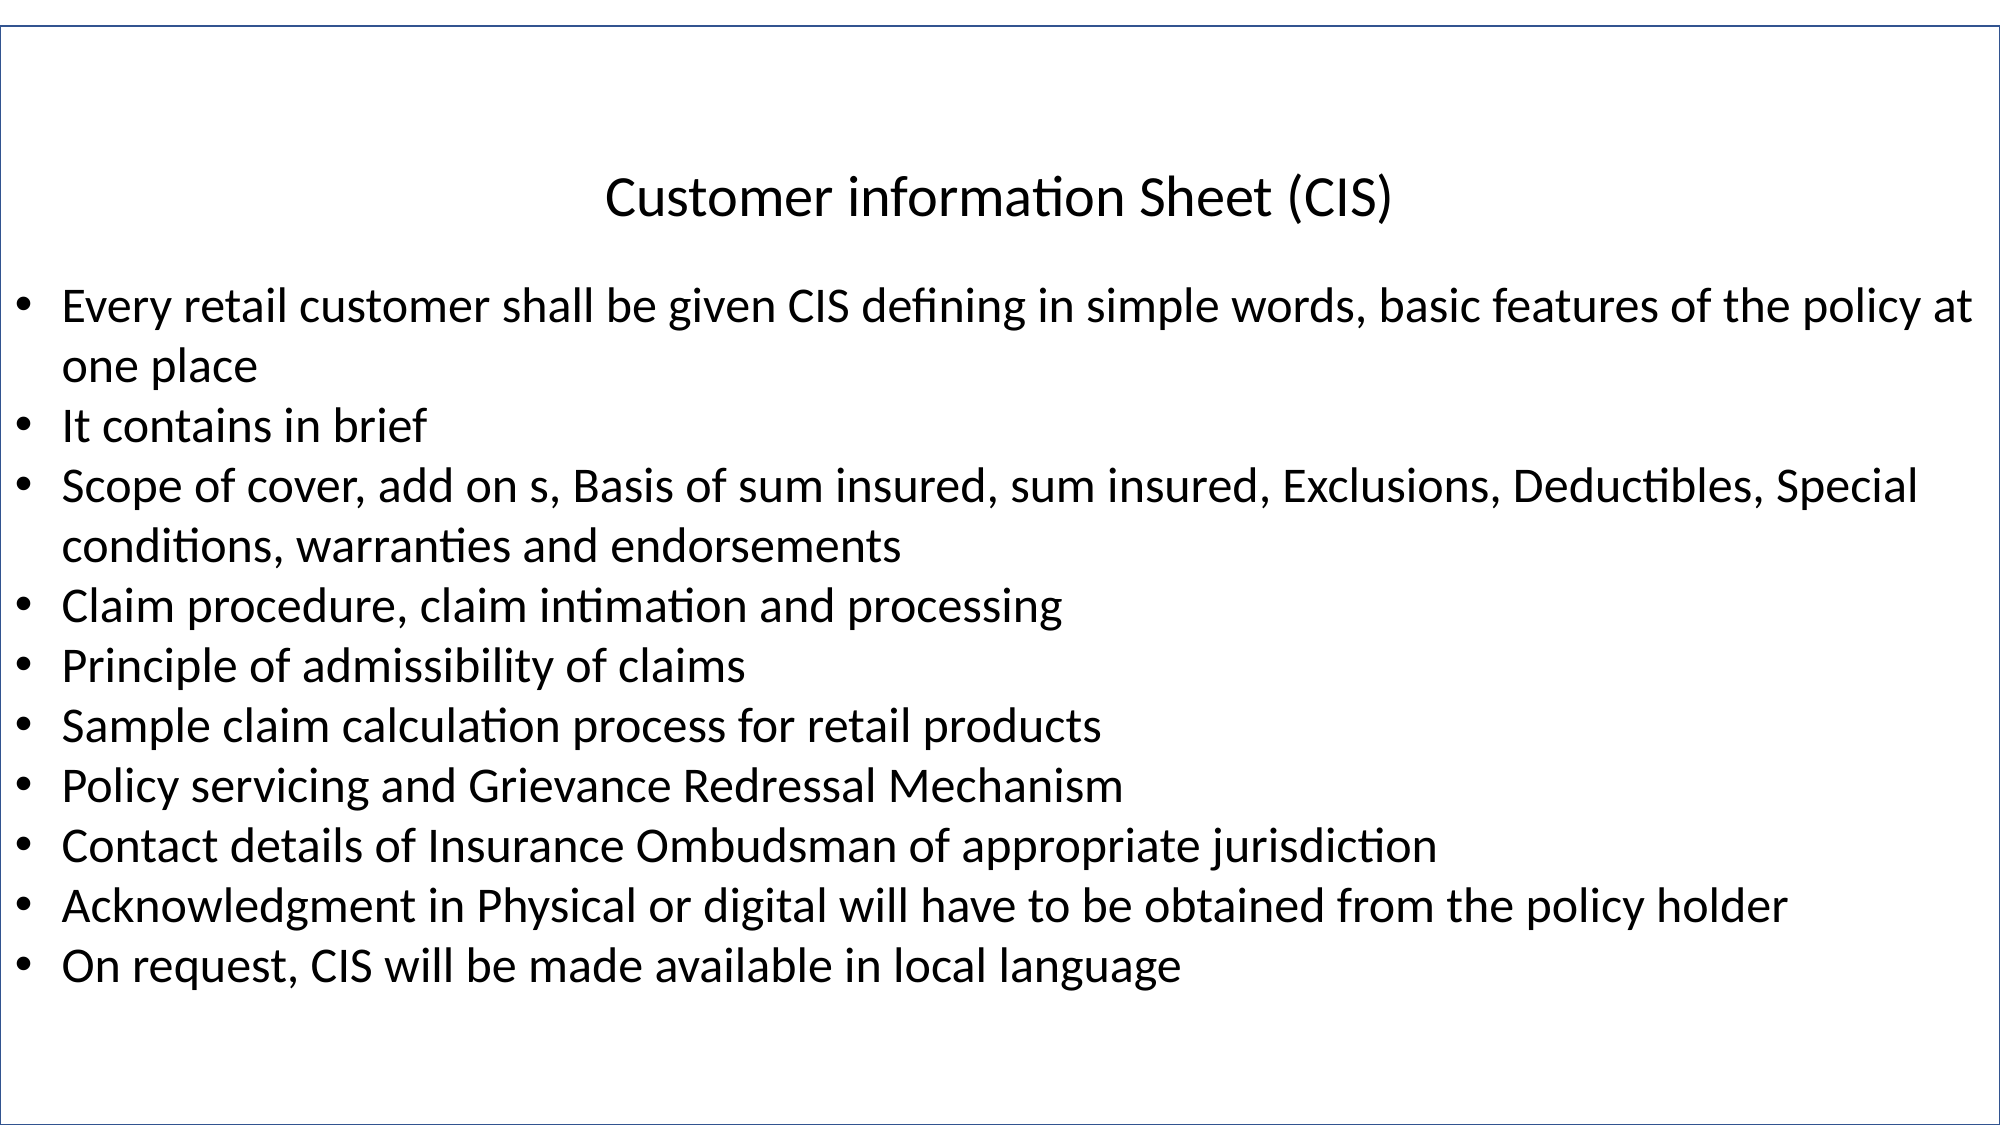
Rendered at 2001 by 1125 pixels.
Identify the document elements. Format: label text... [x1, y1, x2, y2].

text_box Customer information Sheet (CIS) Every retail customer shall be given CIS defining in simple words, basic features of the policy at one place It contains in brief Scope of cover, add on s, Basis of sum insured, sum insured, Exclusions, Deductibles, Special conditions, warranties and endorsements Claim procedure, claim intimation and processing Principle of admissibility of claims Sample claim calculation process for retail products Policy servicing and Grievance Redressal Mechanism Contact details of Insurance Ombudsman of appropriate jurisdiction Acknowledgment in Physical or digital will have to be obtained from the policy holder On request, CIS will be made available in local language [0, 25, 2000, 1125]
